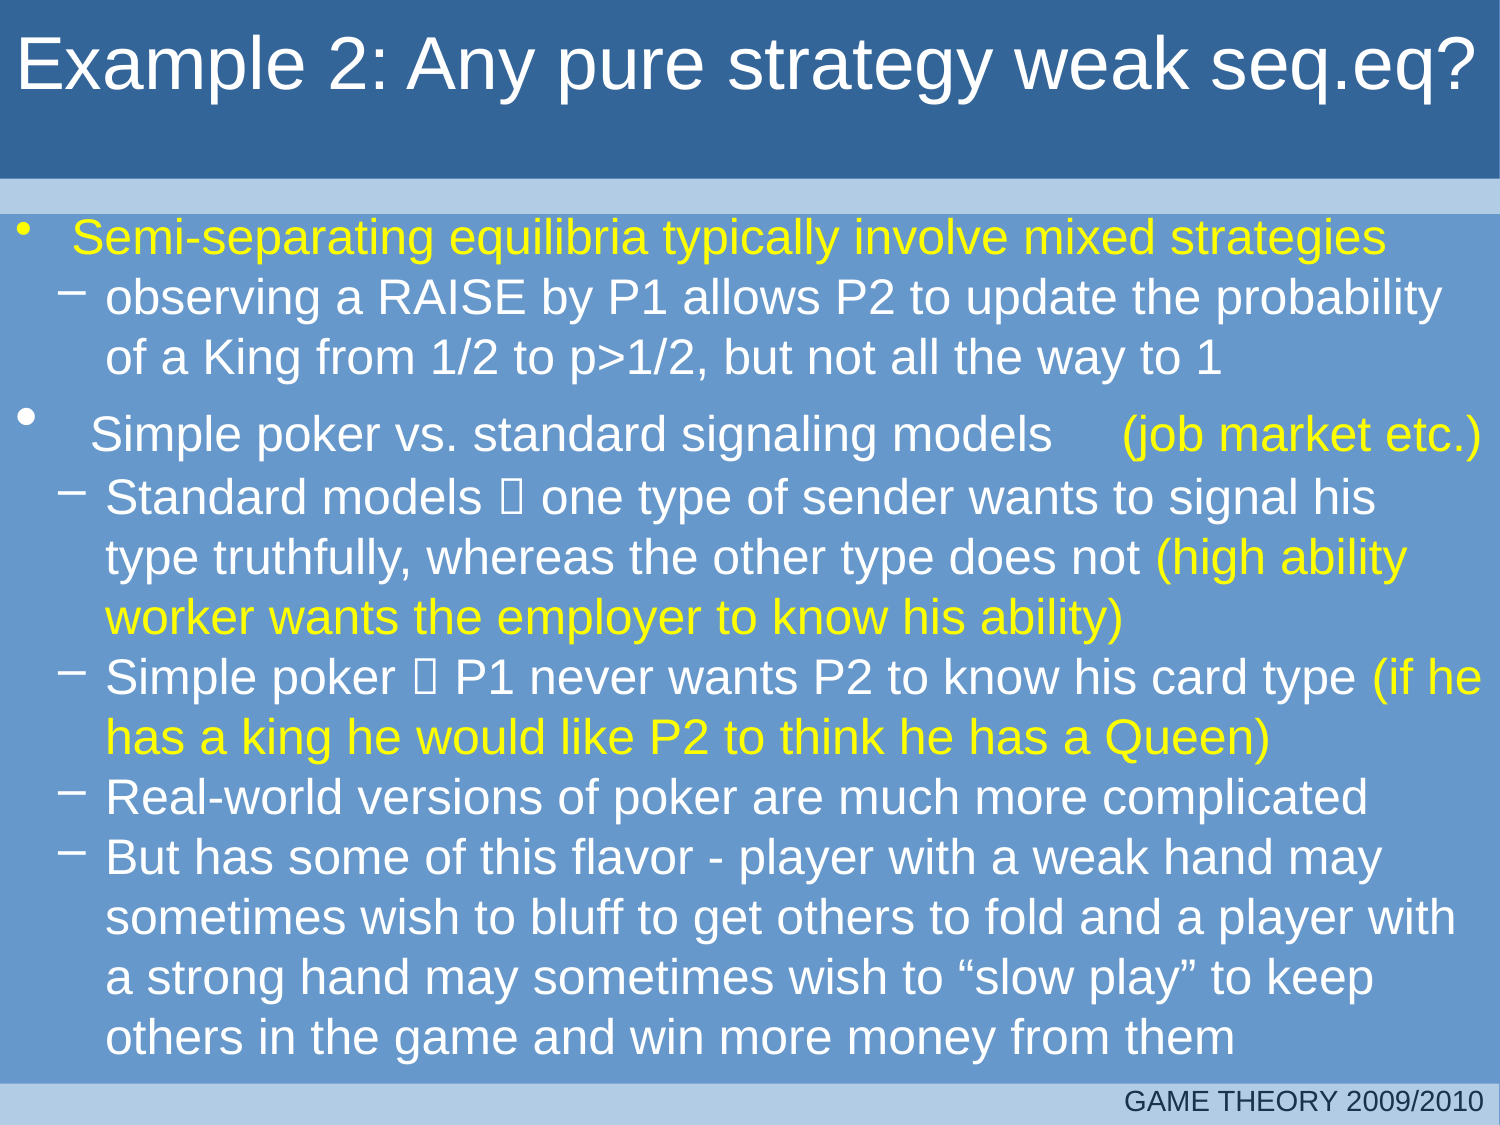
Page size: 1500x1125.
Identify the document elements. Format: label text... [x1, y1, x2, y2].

list Semi-separating equilibria typically involve mixed strategies observing a RAISE by P1 allows P2 to update the probability of a King from 1/2 to p>1/2, but not all the way to 1 Simple poker vs. standard signaling models (job market etc.) Standard models  one type of sender wants to signal his type truthfully, whereas the other type does not (high ability worker wants the employer to know his ability) Simple poker  P1 never wants P2 to know his card type (if he has a king he would like P2 to think he has a Queen) Real-world versions of poker are much more complicated But has some of this flavor - player with a weak hand may sometimes wish to bluff to get others to fold and a player with a strong hand may sometimes wish to “slow play” to keep others in the game and win more money from them [0, 196, 1500, 1084]
title Example 2: Any pure strategy weak seq.eq? [0, 0, 1500, 119]
text_box GAME THEORY 2009/2010 [1109, 1075, 1500, 1125]
